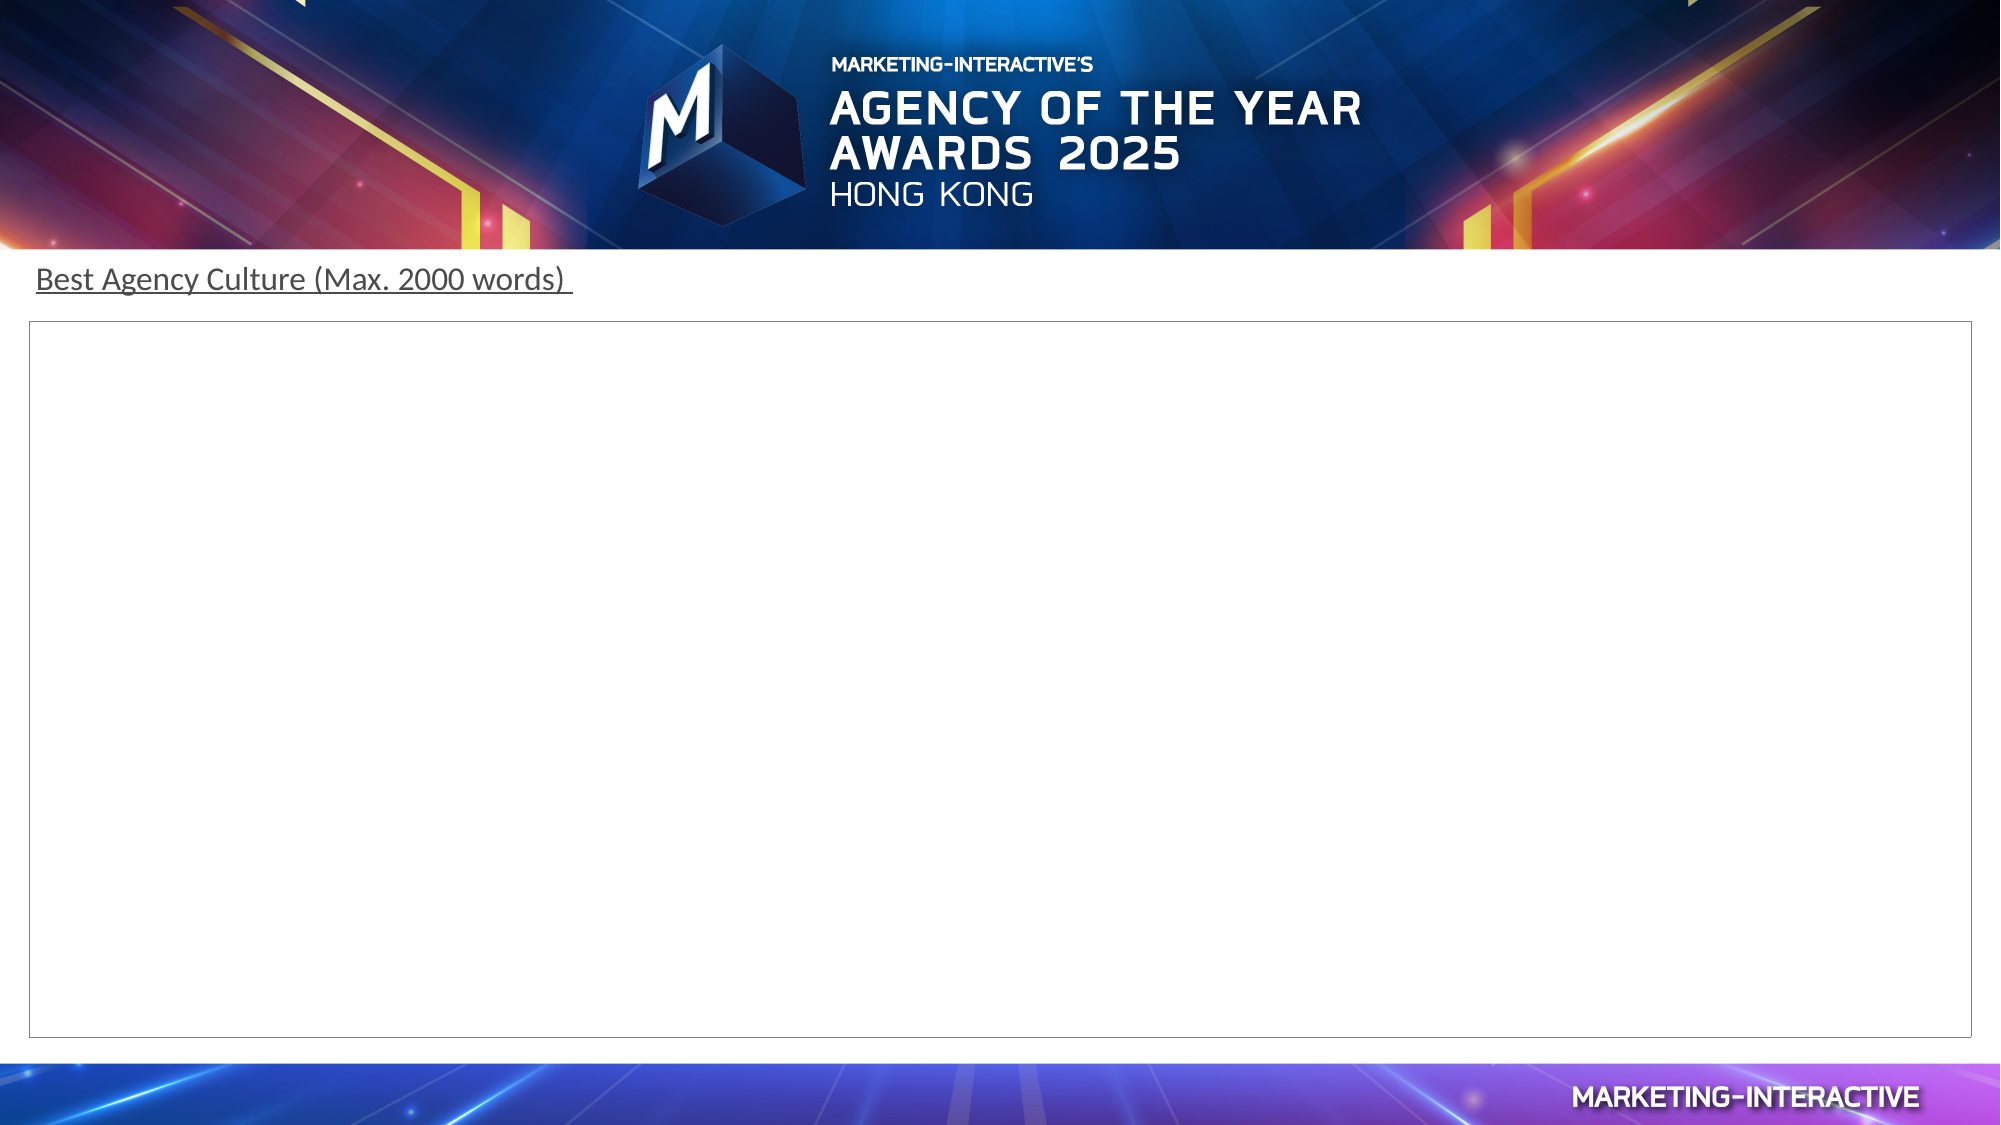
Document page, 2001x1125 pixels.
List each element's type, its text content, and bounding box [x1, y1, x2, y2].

picture [0, 0, 2000, 1125]
text_box Best Agency Culture (Max. 2000 words) [21, 249, 931, 304]
table_header [30, 322, 1971, 1037]
